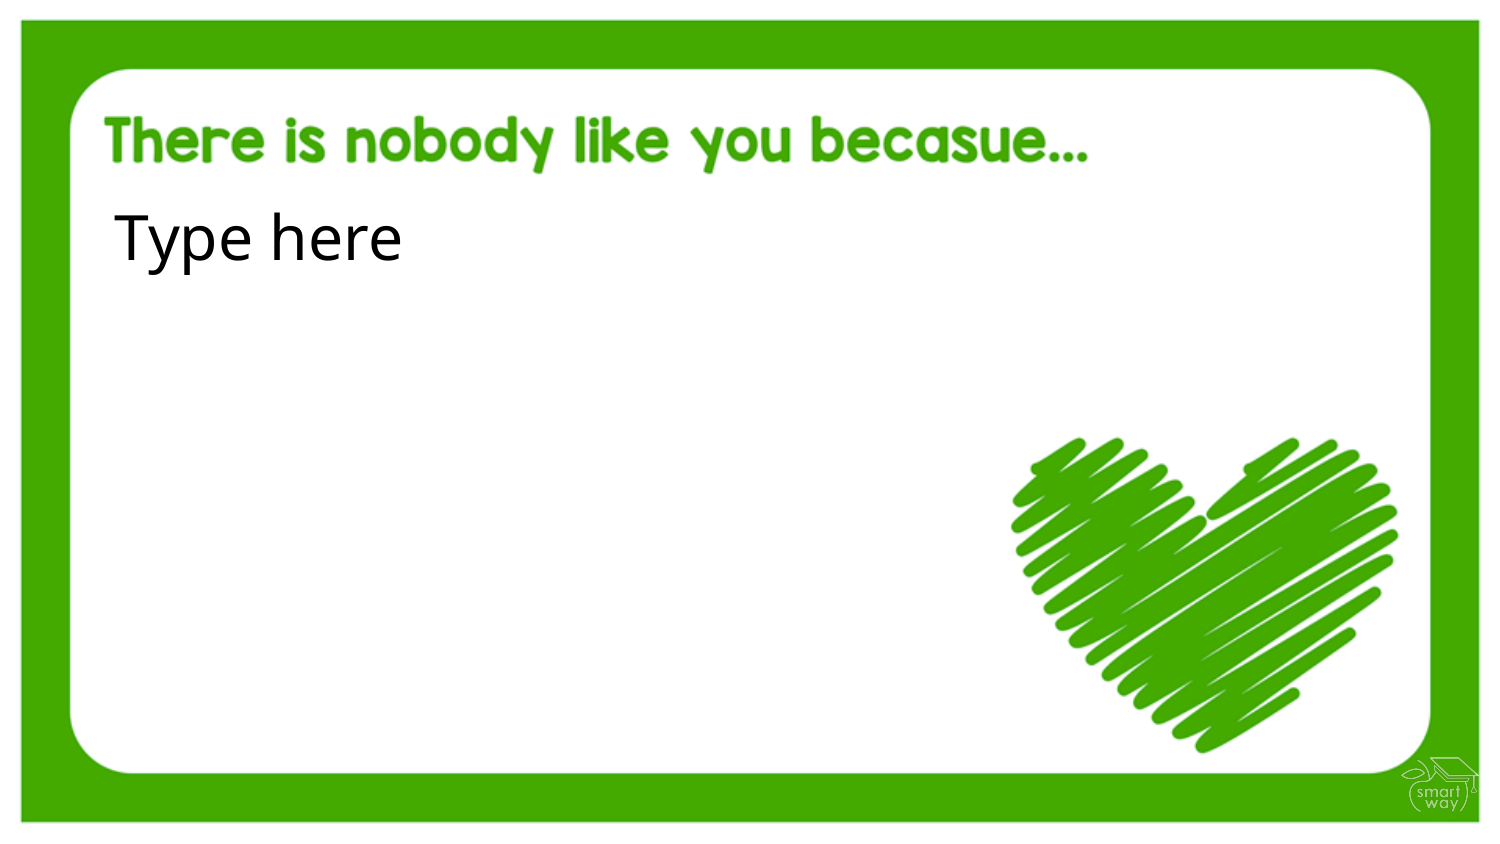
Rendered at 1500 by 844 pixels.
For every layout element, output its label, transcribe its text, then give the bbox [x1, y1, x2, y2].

text_box [1413, 746, 1466, 755]
text_box Type here [99, 183, 720, 289]
picture [0, 0, 1500, 844]
